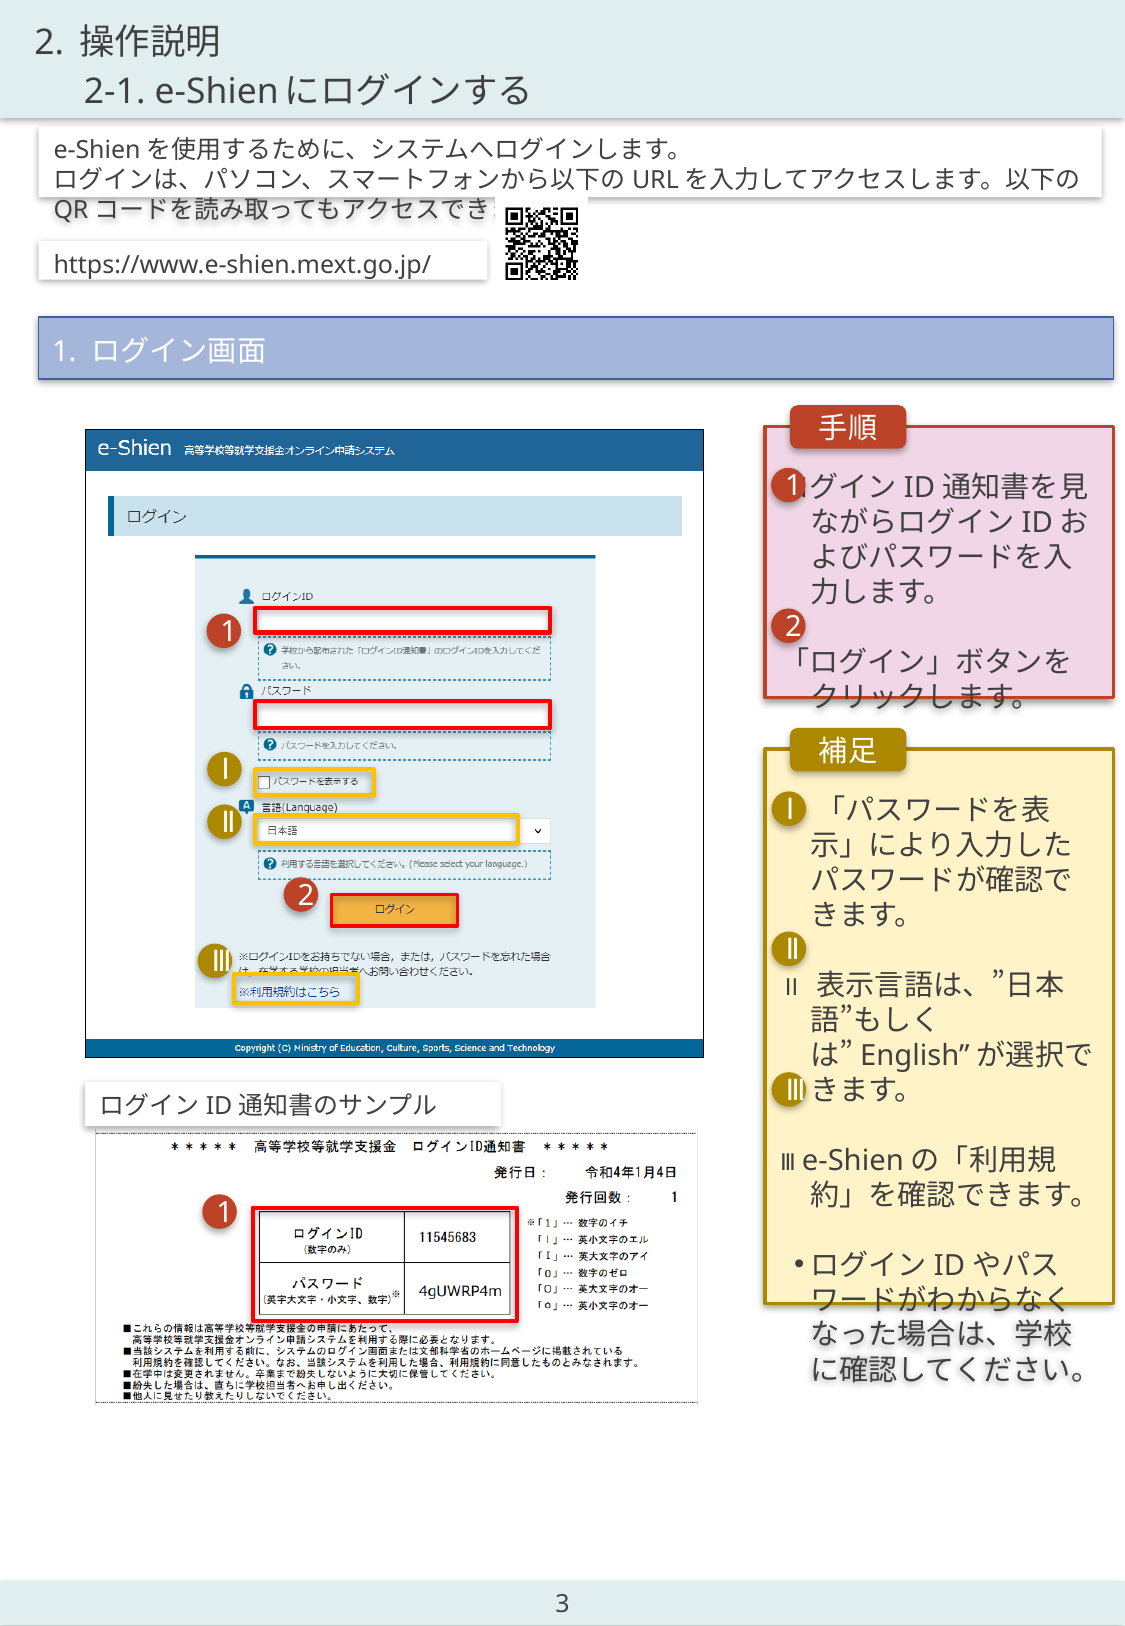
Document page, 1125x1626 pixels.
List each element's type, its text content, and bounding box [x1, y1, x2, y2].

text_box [207, 742, 241, 790]
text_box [203, 1185, 237, 1233]
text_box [284, 868, 318, 916]
text_box Ⅰ 「パスワードを表示」により入力したパスワードが確認できます。 Ⅱ 表示言語は、”日本語”もしくは”English”が選択できます。 Ⅲ e-Shienの「利用規約」を確認できます。 ログインIDやパスワードがわからなくなった場合は、学校に確認してください。 [764, 748, 1114, 1304]
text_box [207, 795, 241, 843]
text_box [772, 922, 806, 970]
list 2. 操作説明 2-1. e-Shienにログインする [19, 0, 1107, 119]
picture [95, 1128, 699, 1406]
text_box 補足 [789, 727, 907, 772]
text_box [207, 604, 241, 652]
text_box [771, 599, 805, 647]
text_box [772, 782, 806, 829]
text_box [771, 458, 805, 506]
text_box ログインID通知書のサンプル [84, 1081, 502, 1127]
picture [84, 429, 704, 1059]
text_box 1. ログイン画面 [38, 316, 1114, 380]
picture [495, 197, 589, 291]
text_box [772, 1063, 806, 1110]
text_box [198, 934, 232, 982]
text_box 手順 [789, 405, 907, 449]
text_box e-Shienを使用するために、システムへログインします。 ログインは、パソコン、スマートフォンから以下のURLを入力してアクセスします。以下のQRコードを読み取ってもアクセスできます。 [38, 126, 1102, 198]
text_box ログインID通知書を見ながらログインIDおよびパスワードを入力します。 「ログイン」ボタンをクリックします。 [764, 425, 1114, 699]
text_box https://www.e-shien.mext.go.jp/ [38, 240, 488, 280]
